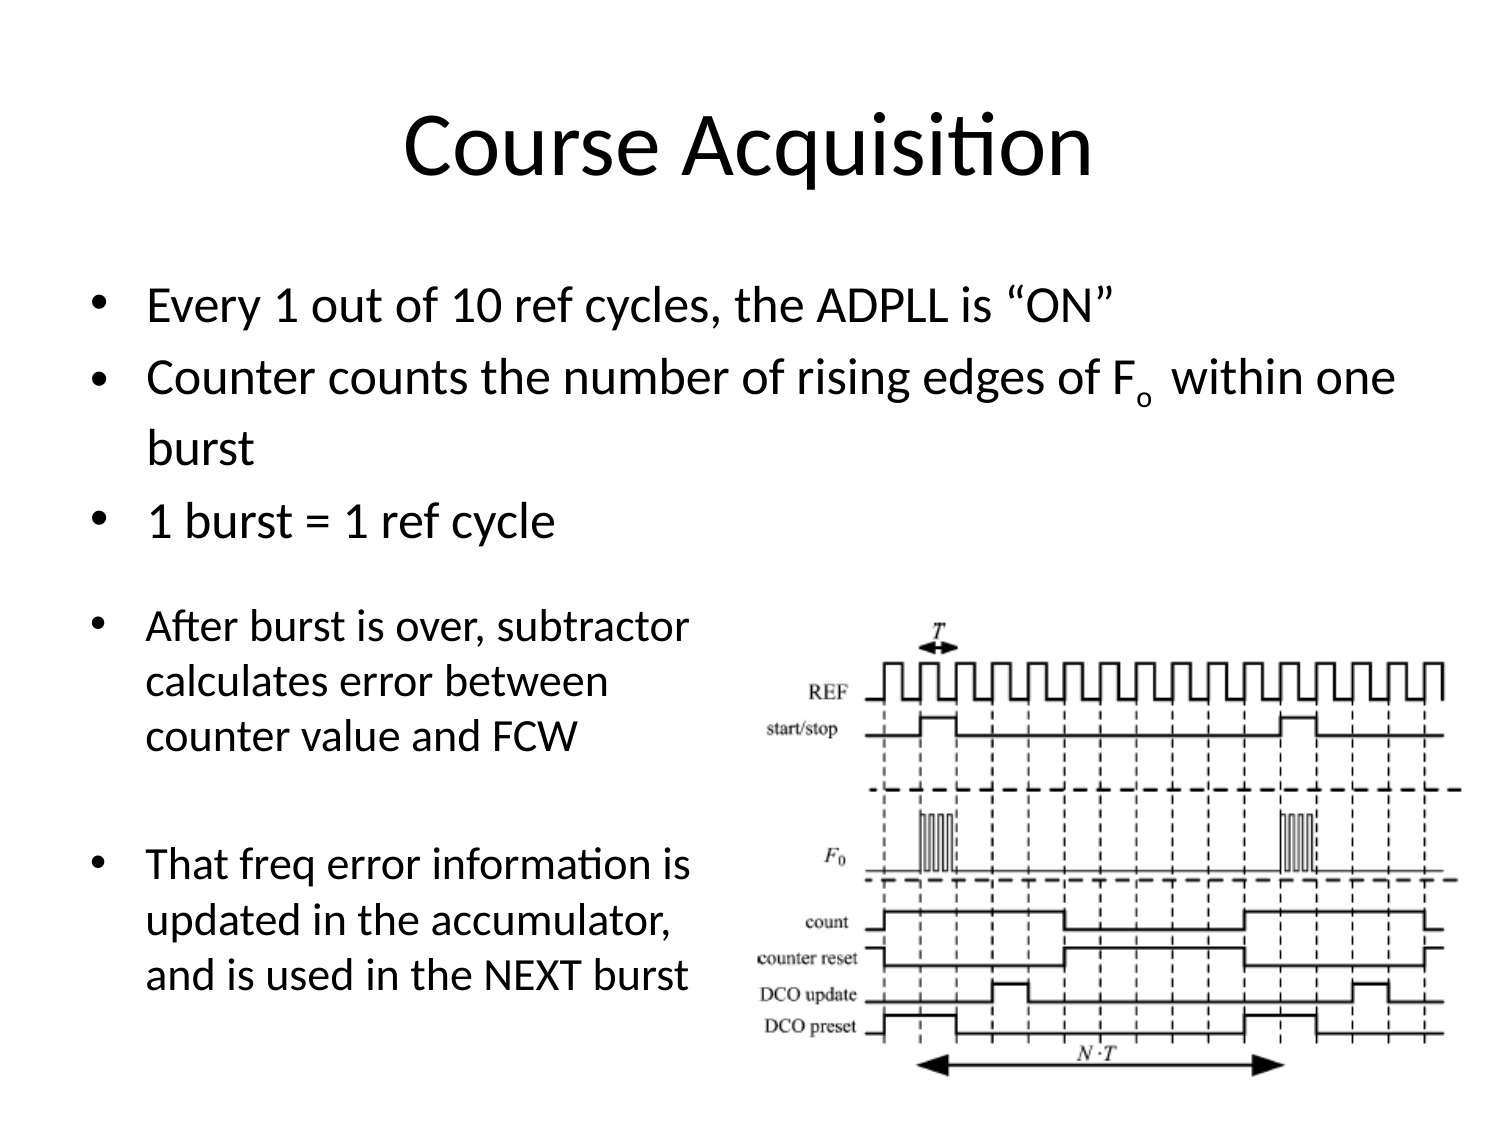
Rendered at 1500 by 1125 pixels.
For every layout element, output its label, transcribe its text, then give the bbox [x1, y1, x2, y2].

list Every 1 out of 10 ref cycles, the ADPLL is “ON” Counter counts the number of rising edges of Fo within one burst 1 burst = 1 ref cycle [75, 262, 1425, 613]
title Course Acquisition [75, 45, 1425, 233]
text_box After burst is over, subtractor calculates error between counter value and FCW That freq error information is updated in the accumulator, and is used in the NEXT burst [74, 587, 738, 1075]
picture [749, 612, 1488, 1098]
